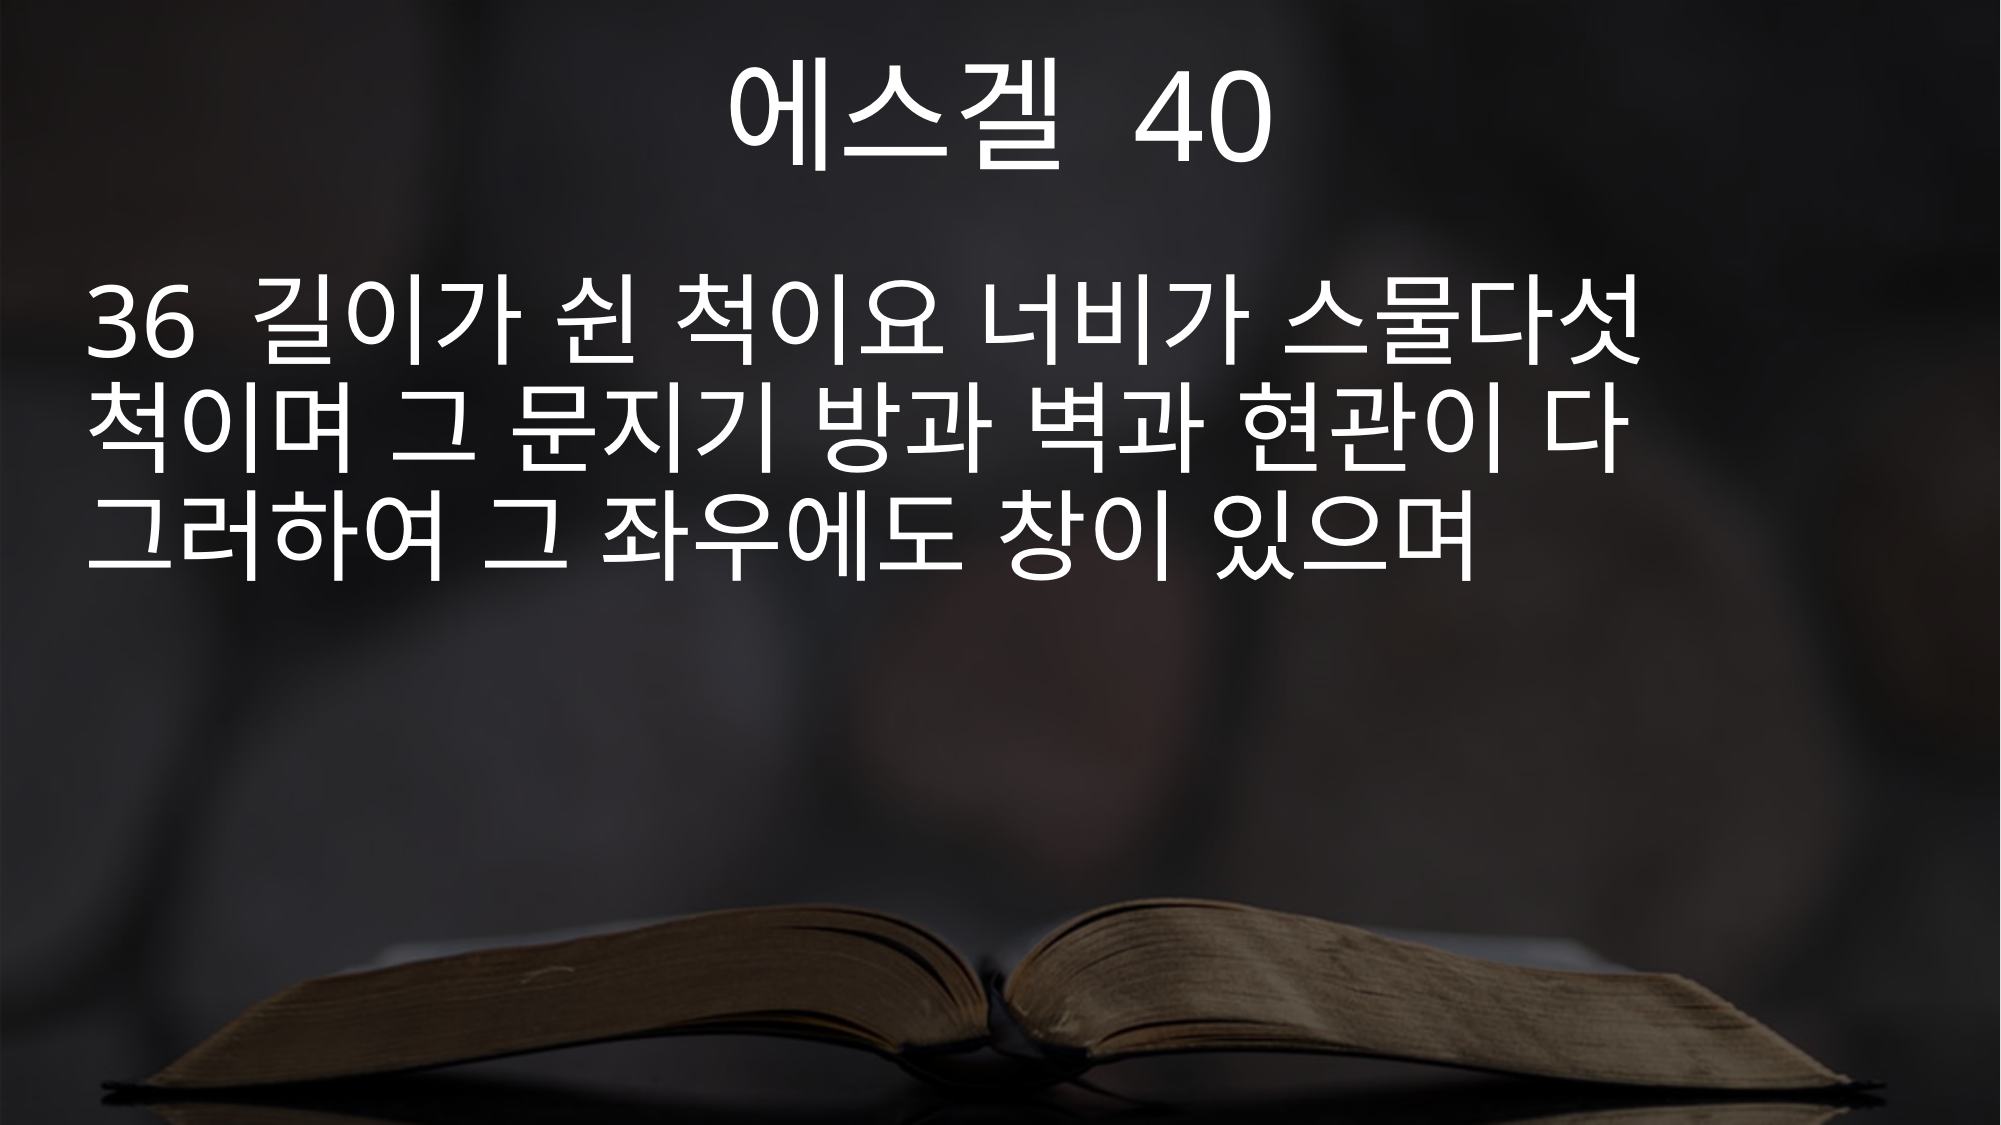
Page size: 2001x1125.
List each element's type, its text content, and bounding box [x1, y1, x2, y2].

list 36 길이가 쉰 척이요 너비가 스물다섯 척이며 그 문지기 방과 벽과 현관이 다 그러하여 그 좌우에도 창이 있으며 [69, 263, 1953, 423]
footer 에스겔 40 [0, 32, 2000, 192]
picture [0, 0, 2001, 1125]
